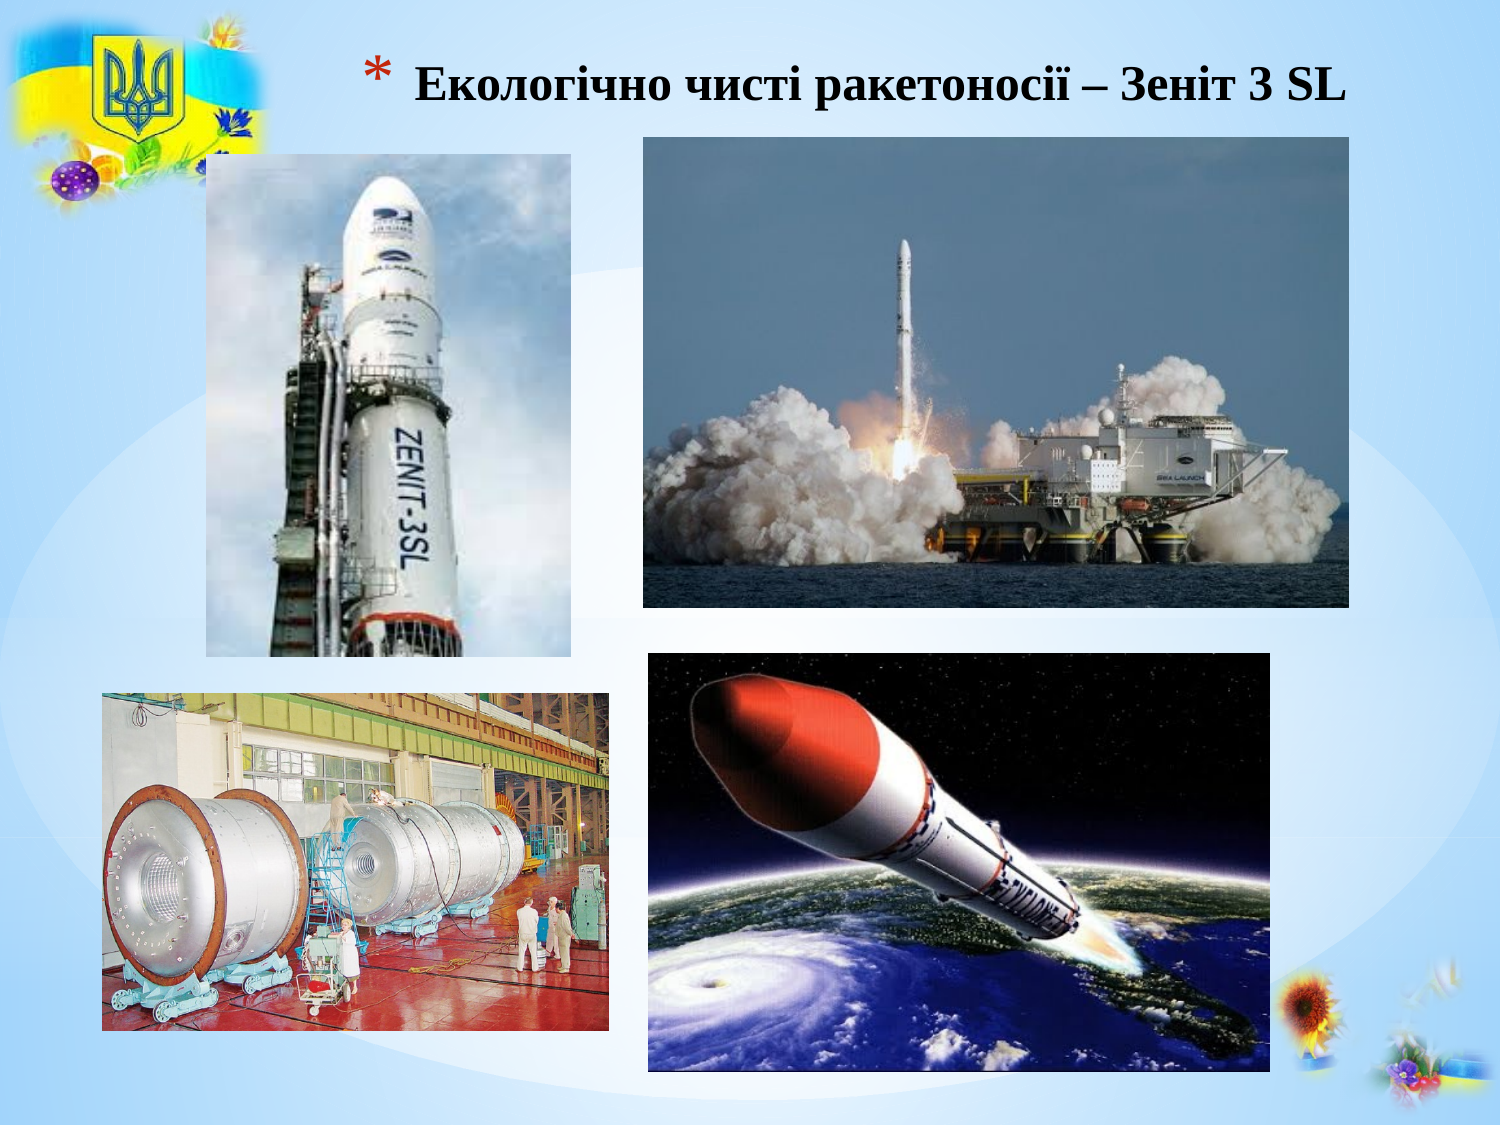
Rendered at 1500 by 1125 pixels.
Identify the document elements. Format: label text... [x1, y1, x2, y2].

picture [102, 693, 609, 1031]
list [206, 153, 571, 658]
picture [643, 136, 1349, 608]
picture [648, 652, 1500, 1125]
title Екологічно чисті ракетоносії – Зеніт 3 SL [294, 42, 1363, 173]
picture [0, 0, 276, 235]
